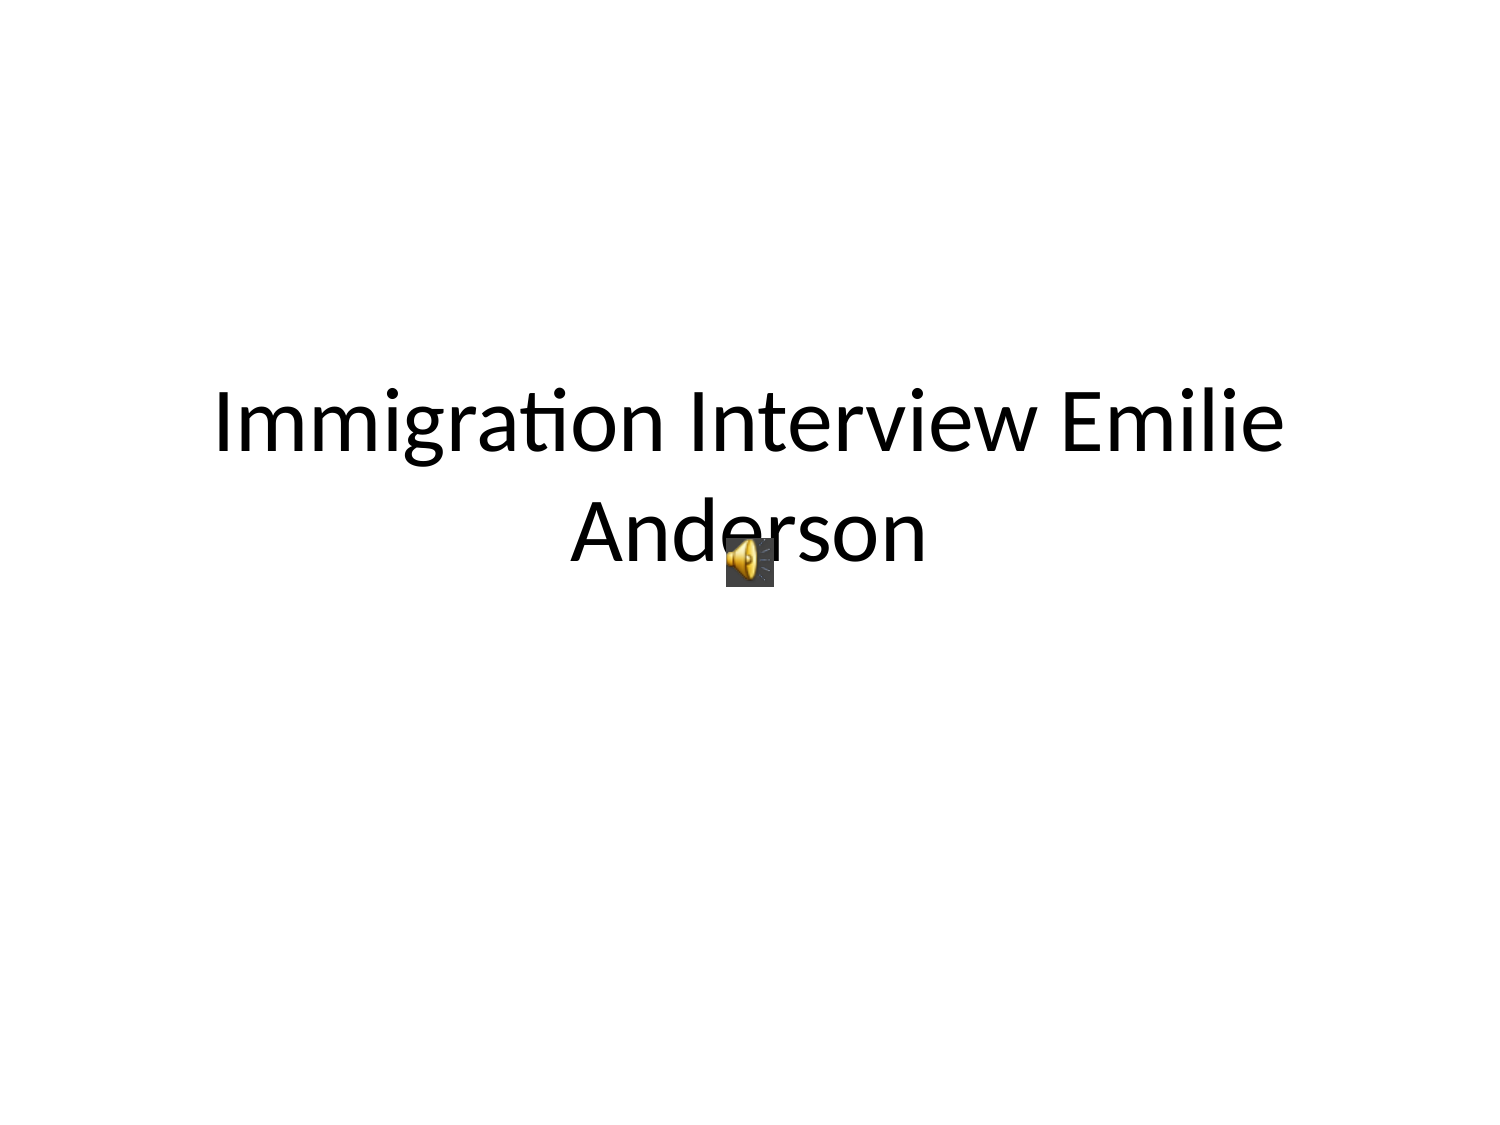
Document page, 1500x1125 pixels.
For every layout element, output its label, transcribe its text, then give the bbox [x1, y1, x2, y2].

picture [724, 537, 776, 588]
title Immigration Interview Emilie Anderson [112, 349, 1388, 591]
